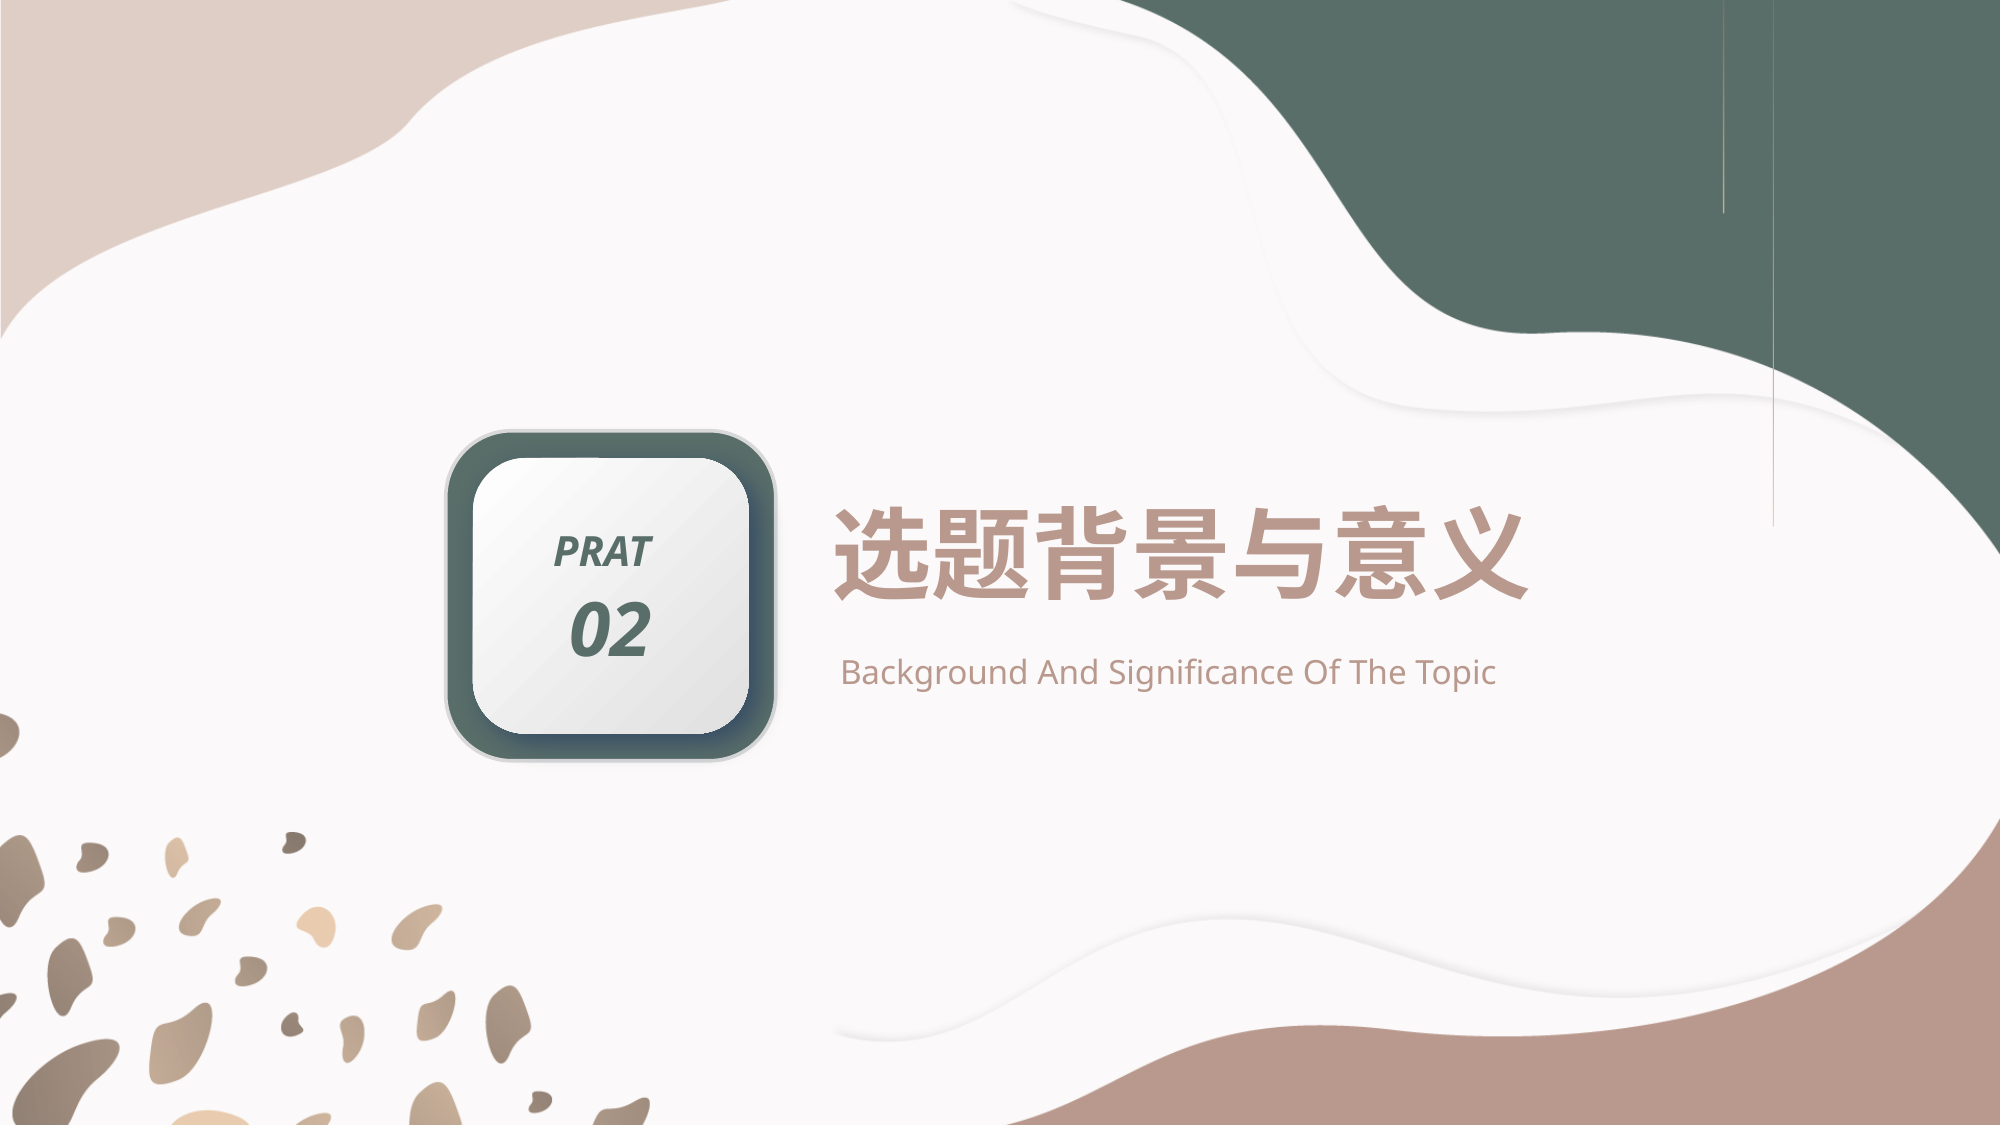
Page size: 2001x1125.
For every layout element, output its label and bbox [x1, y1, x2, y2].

text_box [445, 430, 776, 761]
picture [0, 0, 2000, 1125]
text_box [816, 483, 1555, 700]
